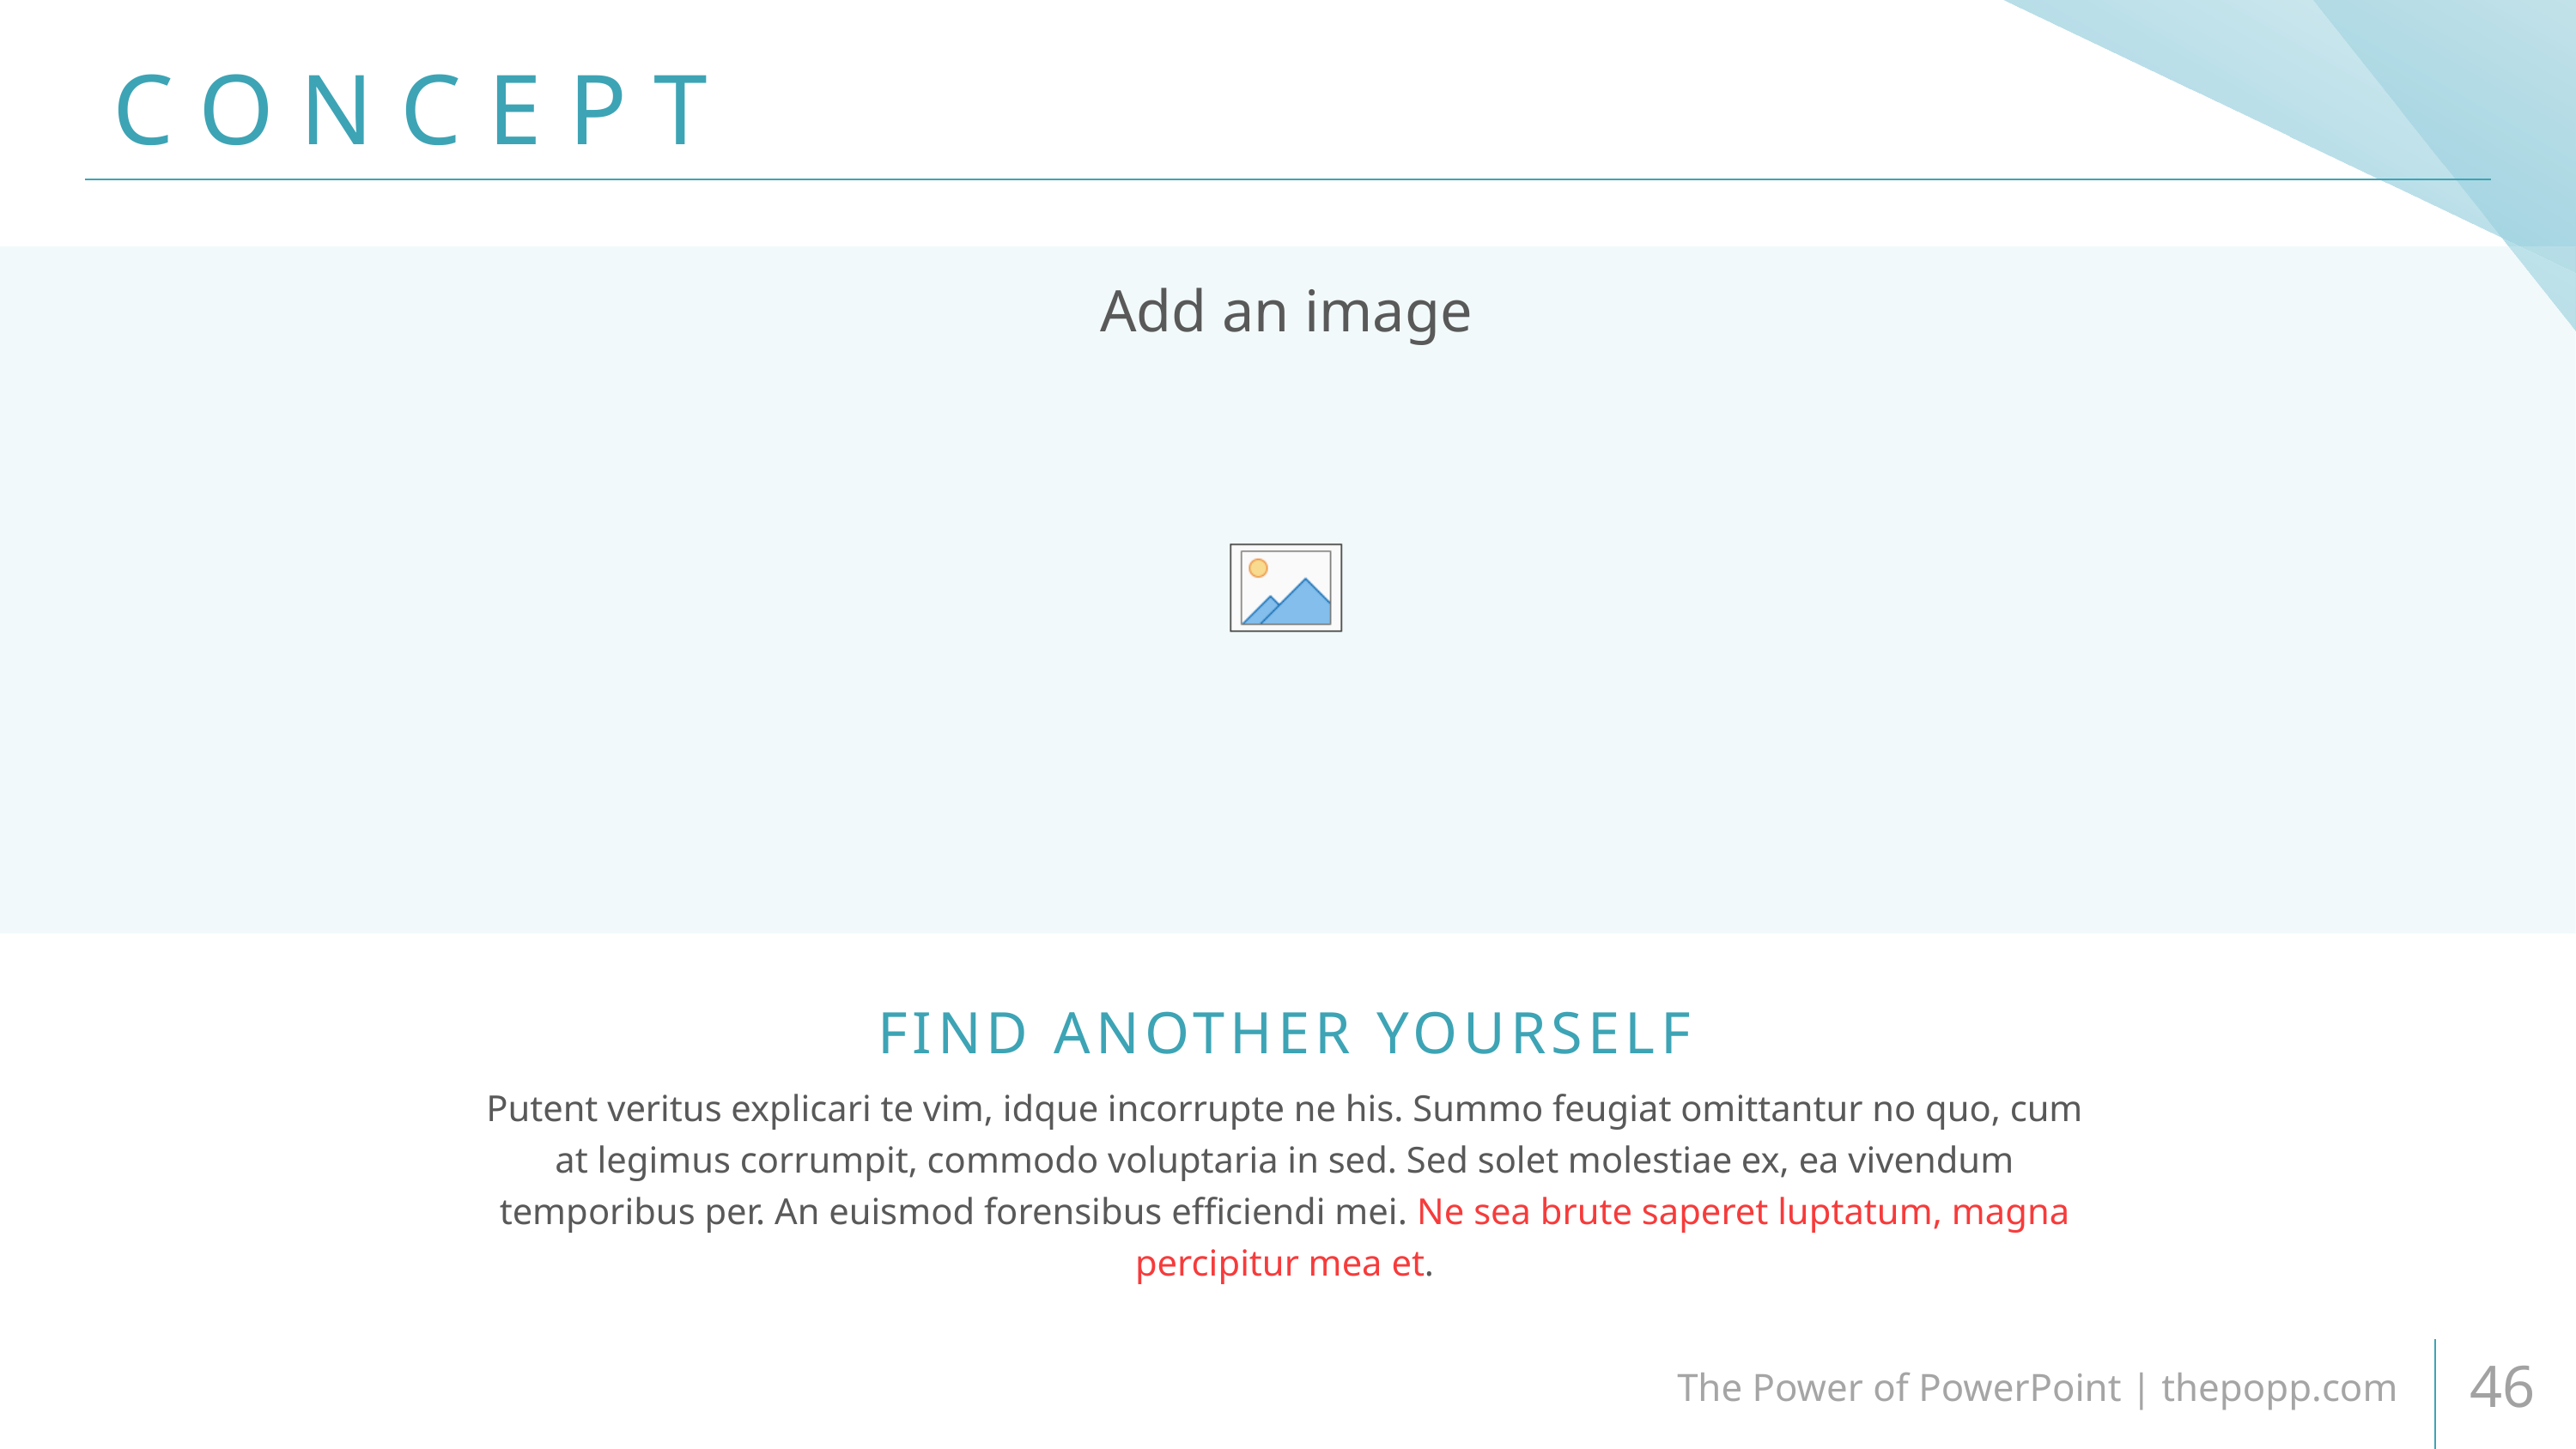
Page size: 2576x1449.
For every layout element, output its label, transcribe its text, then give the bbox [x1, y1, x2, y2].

picture [0, 267, 2573, 909]
list Putent veritus explicari te vim, idque incorrupte ne his. Summo feugiat omittantur no quo, cum at legimus corrumpit, commodo voluptaria in sed. Sed solet molestiae ex, ea vivendum temporibus per. An euismod forensibus efficiendi mei. Ne sea brute saperet luptatum, magna percipitur mea et. [444, 1081, 2125, 1295]
list FIND ANOTHER YOURSELF [444, 971, 2125, 1081]
slide_number 46 [2446, 1350, 2575, 1428]
footer The Power of PowerPoint | thepopp.com [1326, 1350, 2421, 1428]
title CONCEPT [89, 27, 2448, 186]
